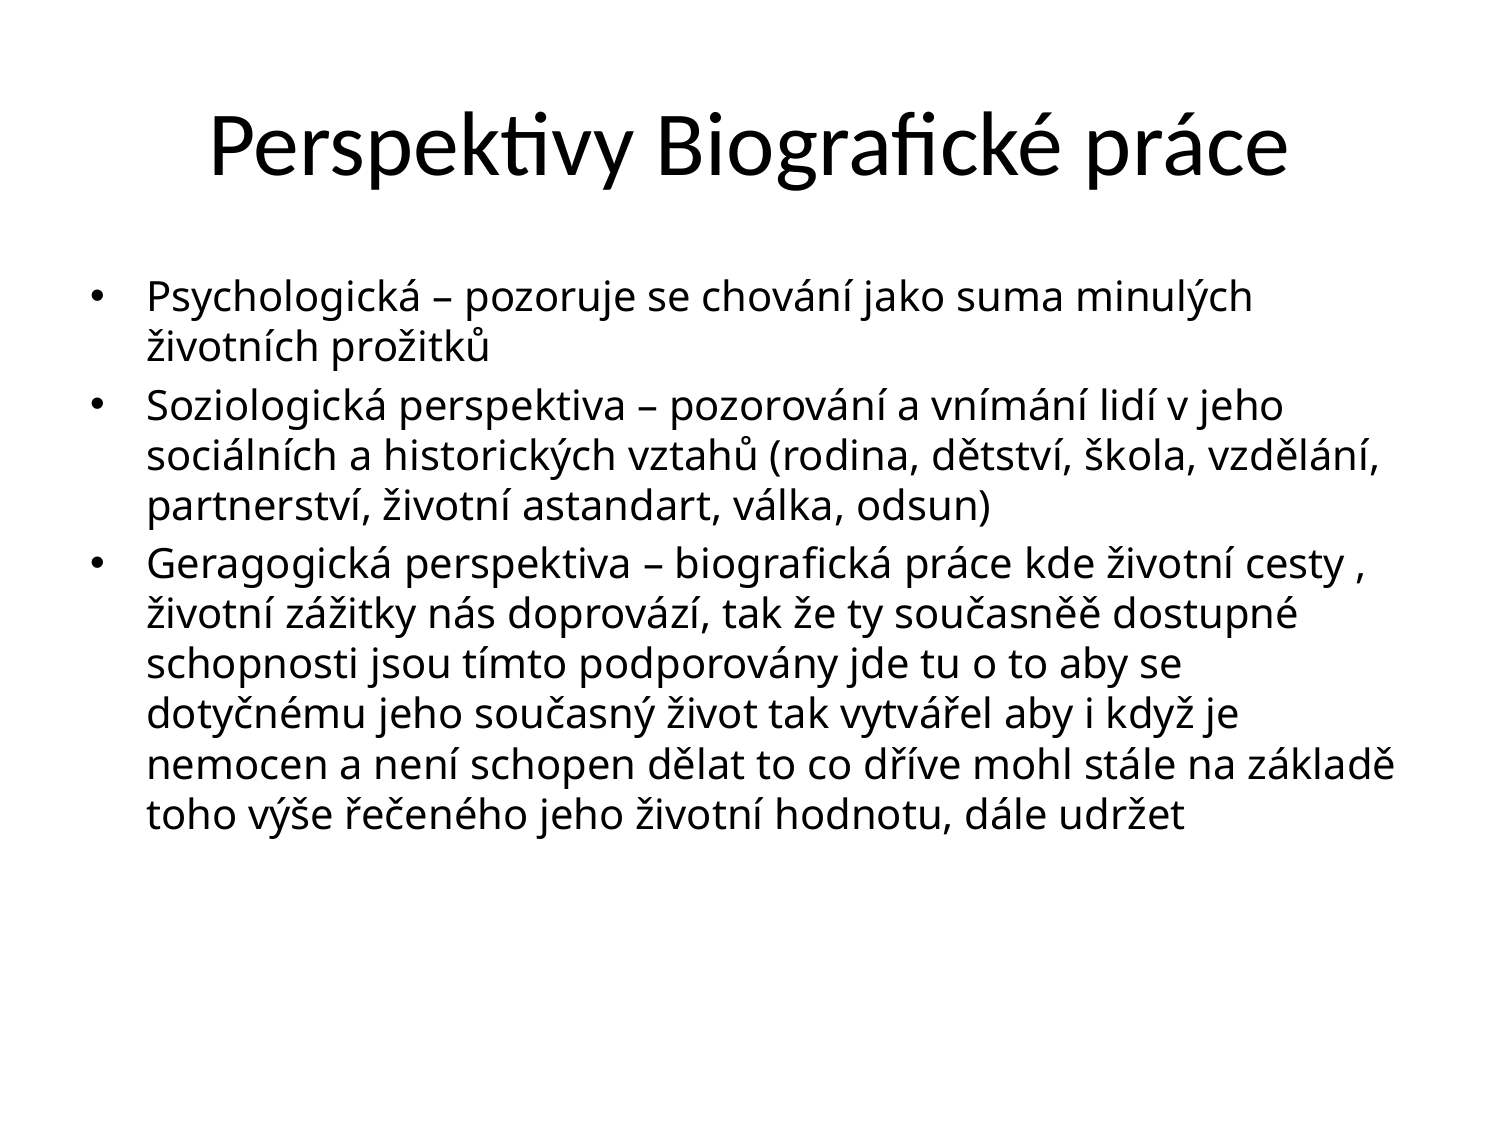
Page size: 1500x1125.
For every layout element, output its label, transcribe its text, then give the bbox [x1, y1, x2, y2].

list Psychologická – pozoruje se chování jako suma minulých životních prožitků Soziologická perspektiva – pozorování a vnímání lidí v jeho sociálních a historických vztahů (rodina, dětství, škola, vzdělání, partnerství, životní astandart, válka, odsun) Geragogická perspektiva – biografická práce kde životní cesty , životní zážitky nás doprovází, tak že ty současněě dostupné schopnosti jsou tímto podporovány jde tu o to aby se dotyčnému jeho současný život tak vytvářel aby i když je nemocen a není schopen dělat to co dříve mohl stále na základě toho výše řečeného jeho životní hodnotu, dále udržet [75, 262, 1425, 1005]
title Perspektivy Biografické práce [75, 45, 1425, 233]
